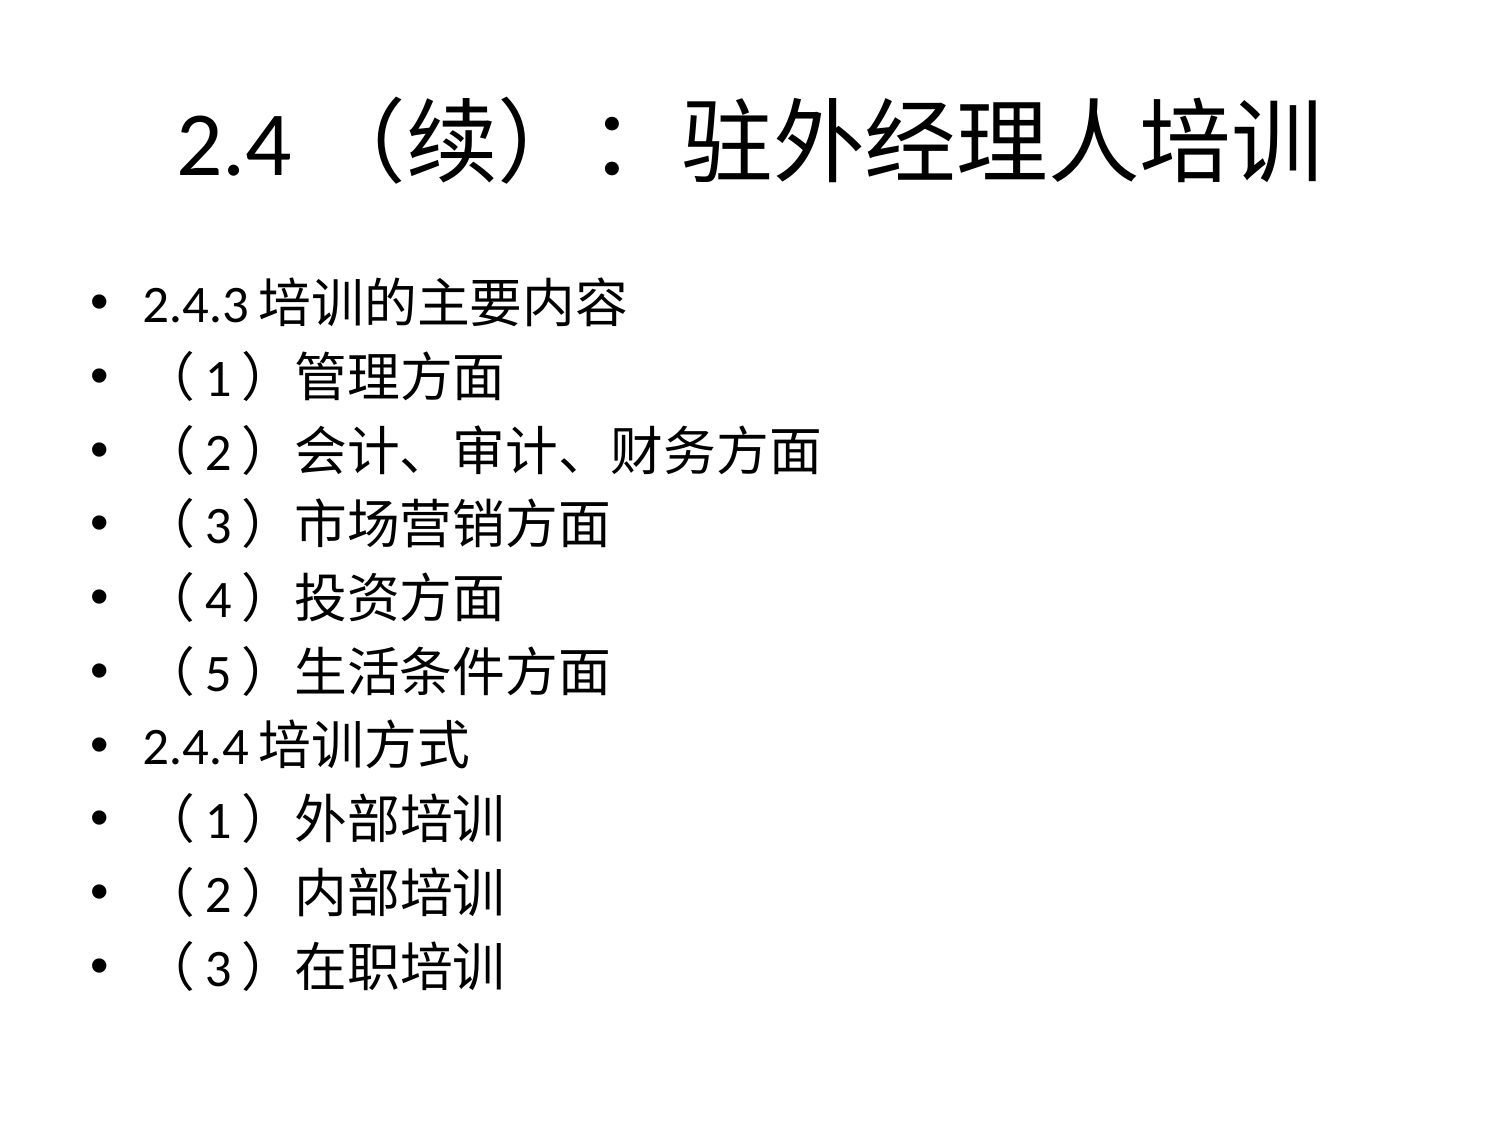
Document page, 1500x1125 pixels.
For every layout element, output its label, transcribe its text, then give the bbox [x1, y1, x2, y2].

title 2.4（续）：驻外经理人培训 [75, 45, 1425, 233]
list 2.4.3培训的主要内容 （1）管理方面 （2）会计、审计、财务方面 （3）市场营销方面 （4）投资方面 （5）生活条件方面 2.4.4培训方式 （1）外部培训 （2）内部培训 （3）在职培训 [75, 262, 1425, 1005]
